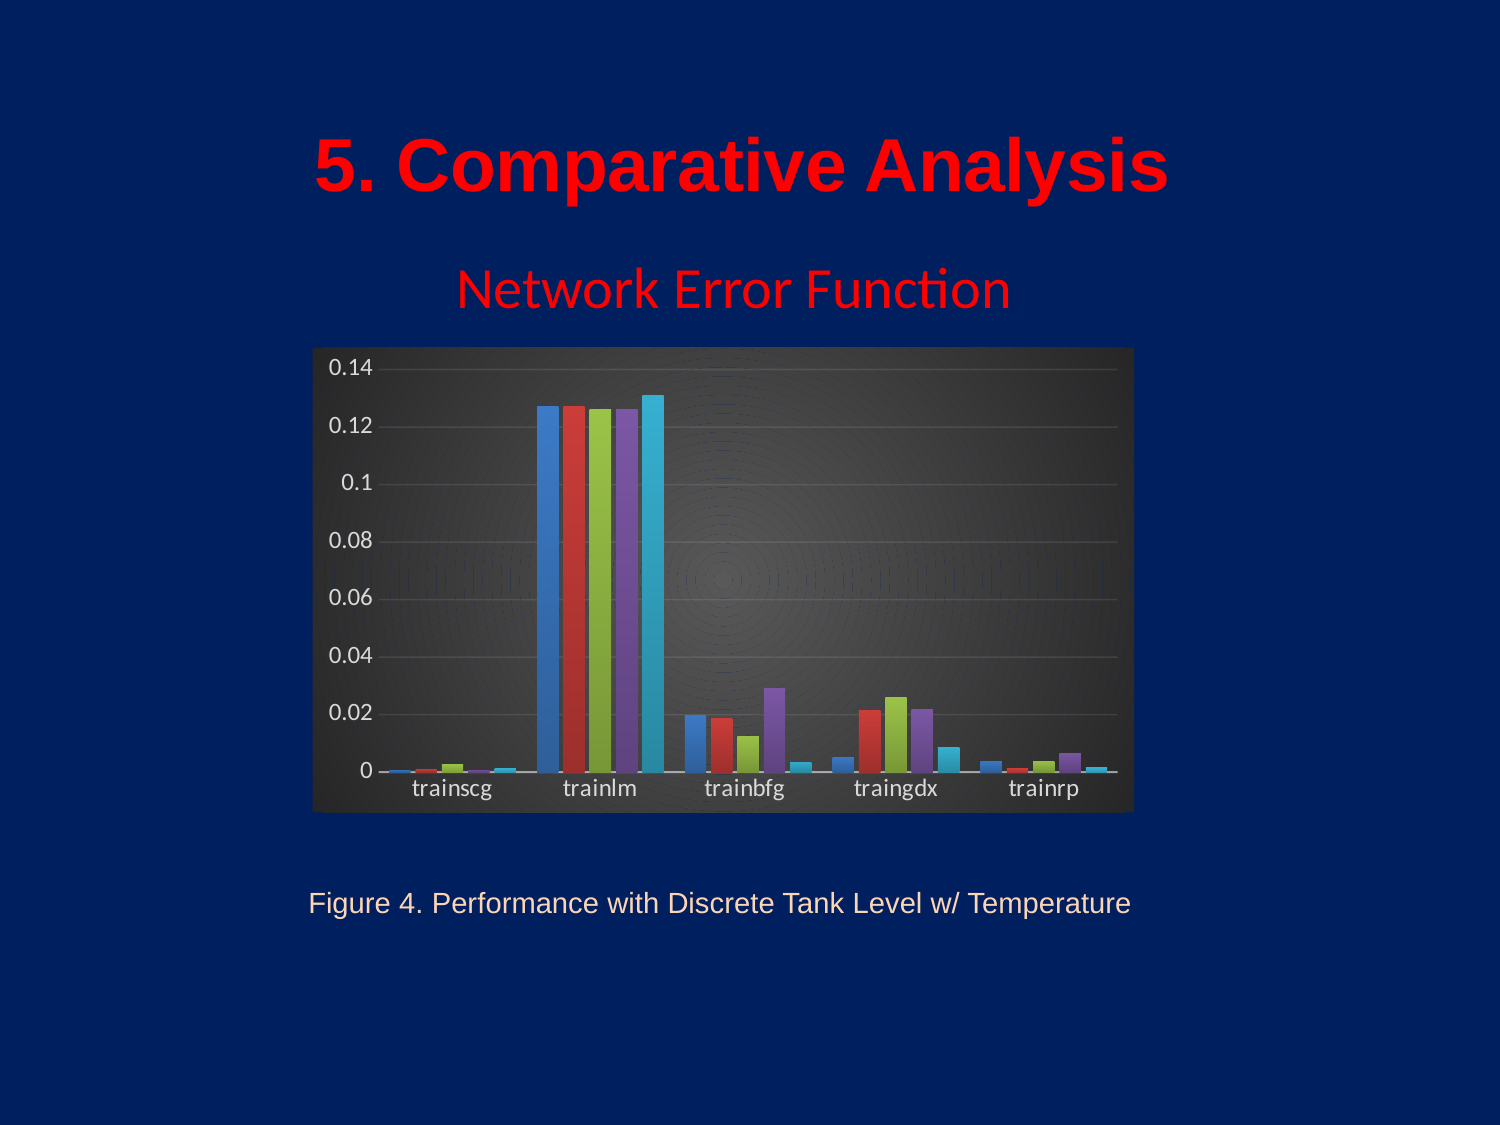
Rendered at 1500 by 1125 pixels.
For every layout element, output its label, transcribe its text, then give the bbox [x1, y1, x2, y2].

chart [312, 347, 1135, 813]
text_box Figure 4. Performance with Discrete Tank Level w/ Temperature [62, 872, 1200, 928]
text_box 5. Comparative Analysis [70, 116, 1413, 207]
text_box Network Error Function [441, 242, 1027, 328]
